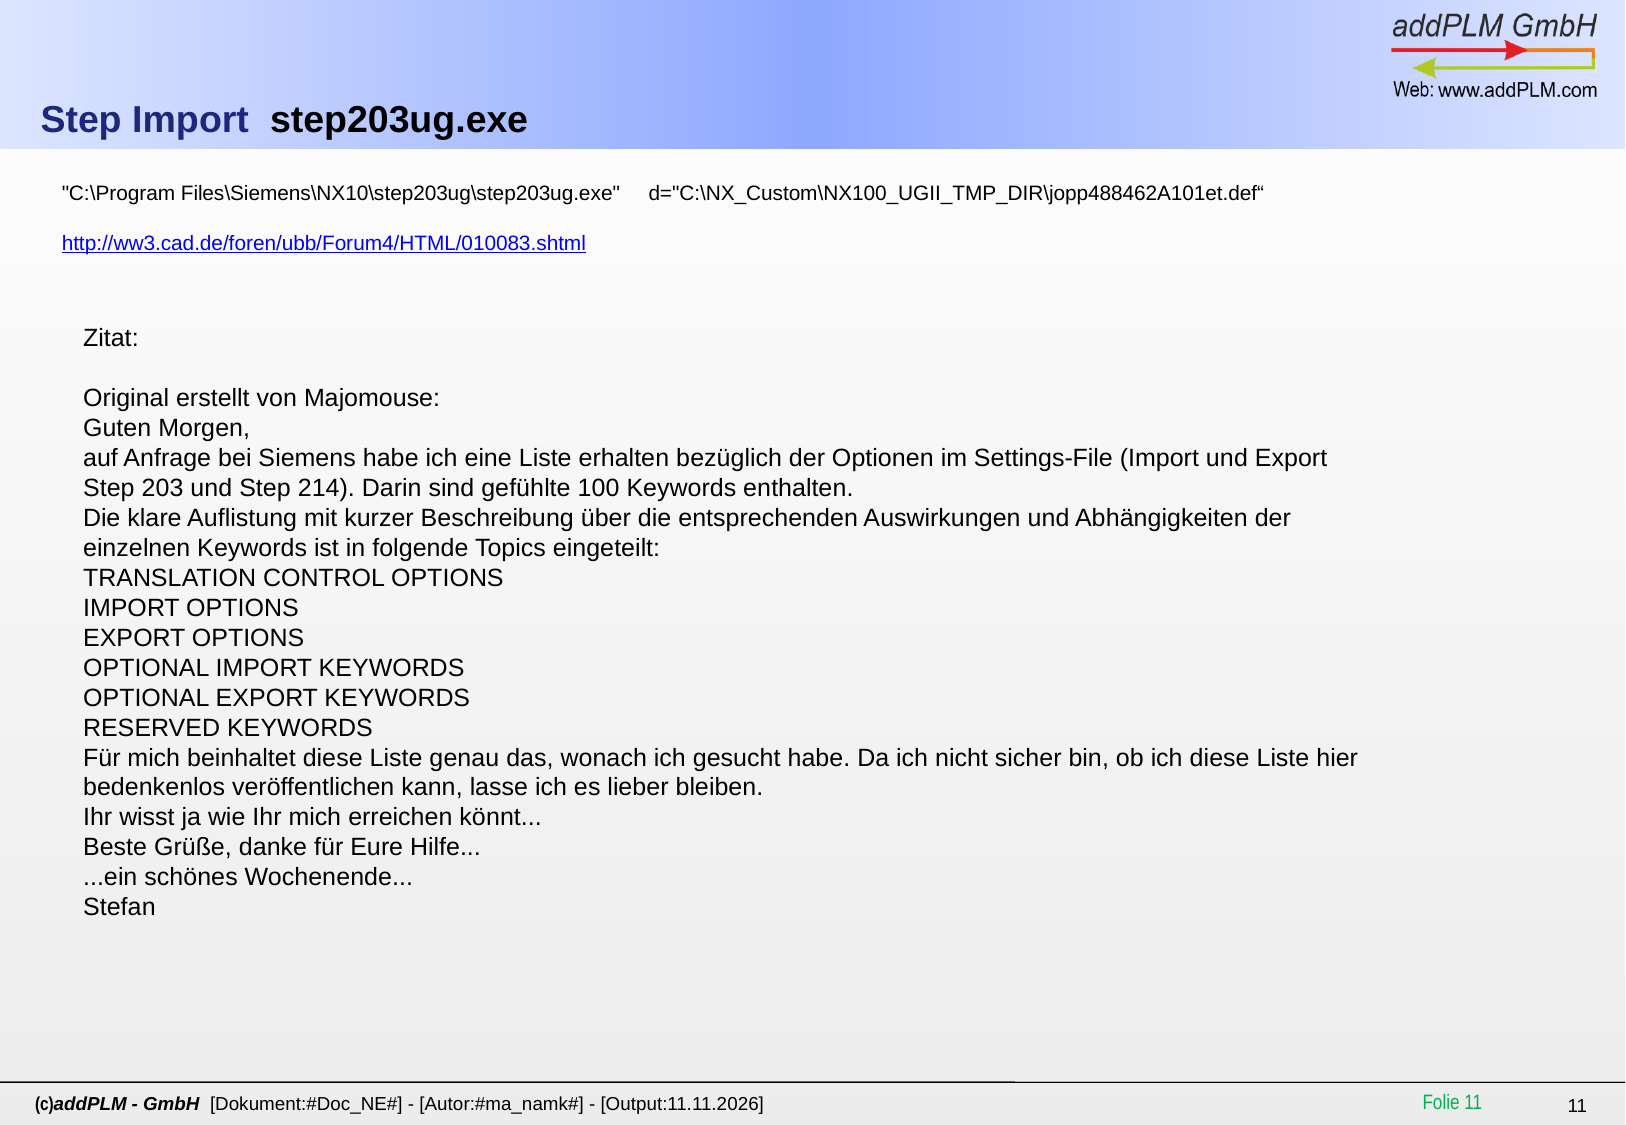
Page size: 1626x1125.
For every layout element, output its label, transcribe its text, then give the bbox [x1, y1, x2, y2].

slide_number Folie 11 [1283, 1081, 1622, 1125]
title Step Import step203ug.exe [40, 67, 1582, 131]
text_box Zitat: Original erstellt von Majomouse: Guten Morgen, auf Anfrage bei Siemens habe ich eine Liste erhalten bezüglich der Optionen im Settings-File (Import und Export Step 203 und Step 214). Darin sind gefühlte 100 Keywords enthalten. Die klare Auflistung mit kurzer Beschreibung über die entsprechenden Auswirkungen und Abhängigkeiten der einzelnen Keywords ist in folgende Topics eingeteilt: TRANSLATION CONTROL OPTIONS IMPORT OPTIONS EXPORT OPTIONS OPTIONAL IMPORT KEYWORDS OPTIONAL EXPORT KEYWORDS RESERVED KEYWORDS Für mich beinhaltet diese Liste genau das, wonach ich gesucht habe. Da ich nicht sicher bin, ob ich diese Liste hier bedenkenlos veröffentlichen kann, lasse ich es lieber bleiben. Ihr wisst ja wie Ihr mich erreichen könnt... Beste Grüße, danke für Eure Hilfe... ...ein schönes Wochenende... Stefan [68, 314, 1404, 928]
text_box "C:\Program Files\Siemens\NX10\step203ug\step203ug.exe" d="C:\NX_Custom\NX100_UGII_TMP_DIR\jopp488462A101et.def“ http://ww3.cad.de/foren/ubb/Forum4/HTML/010083.shtml [47, 172, 1548, 1058]
picture [1391, 13, 1597, 97]
